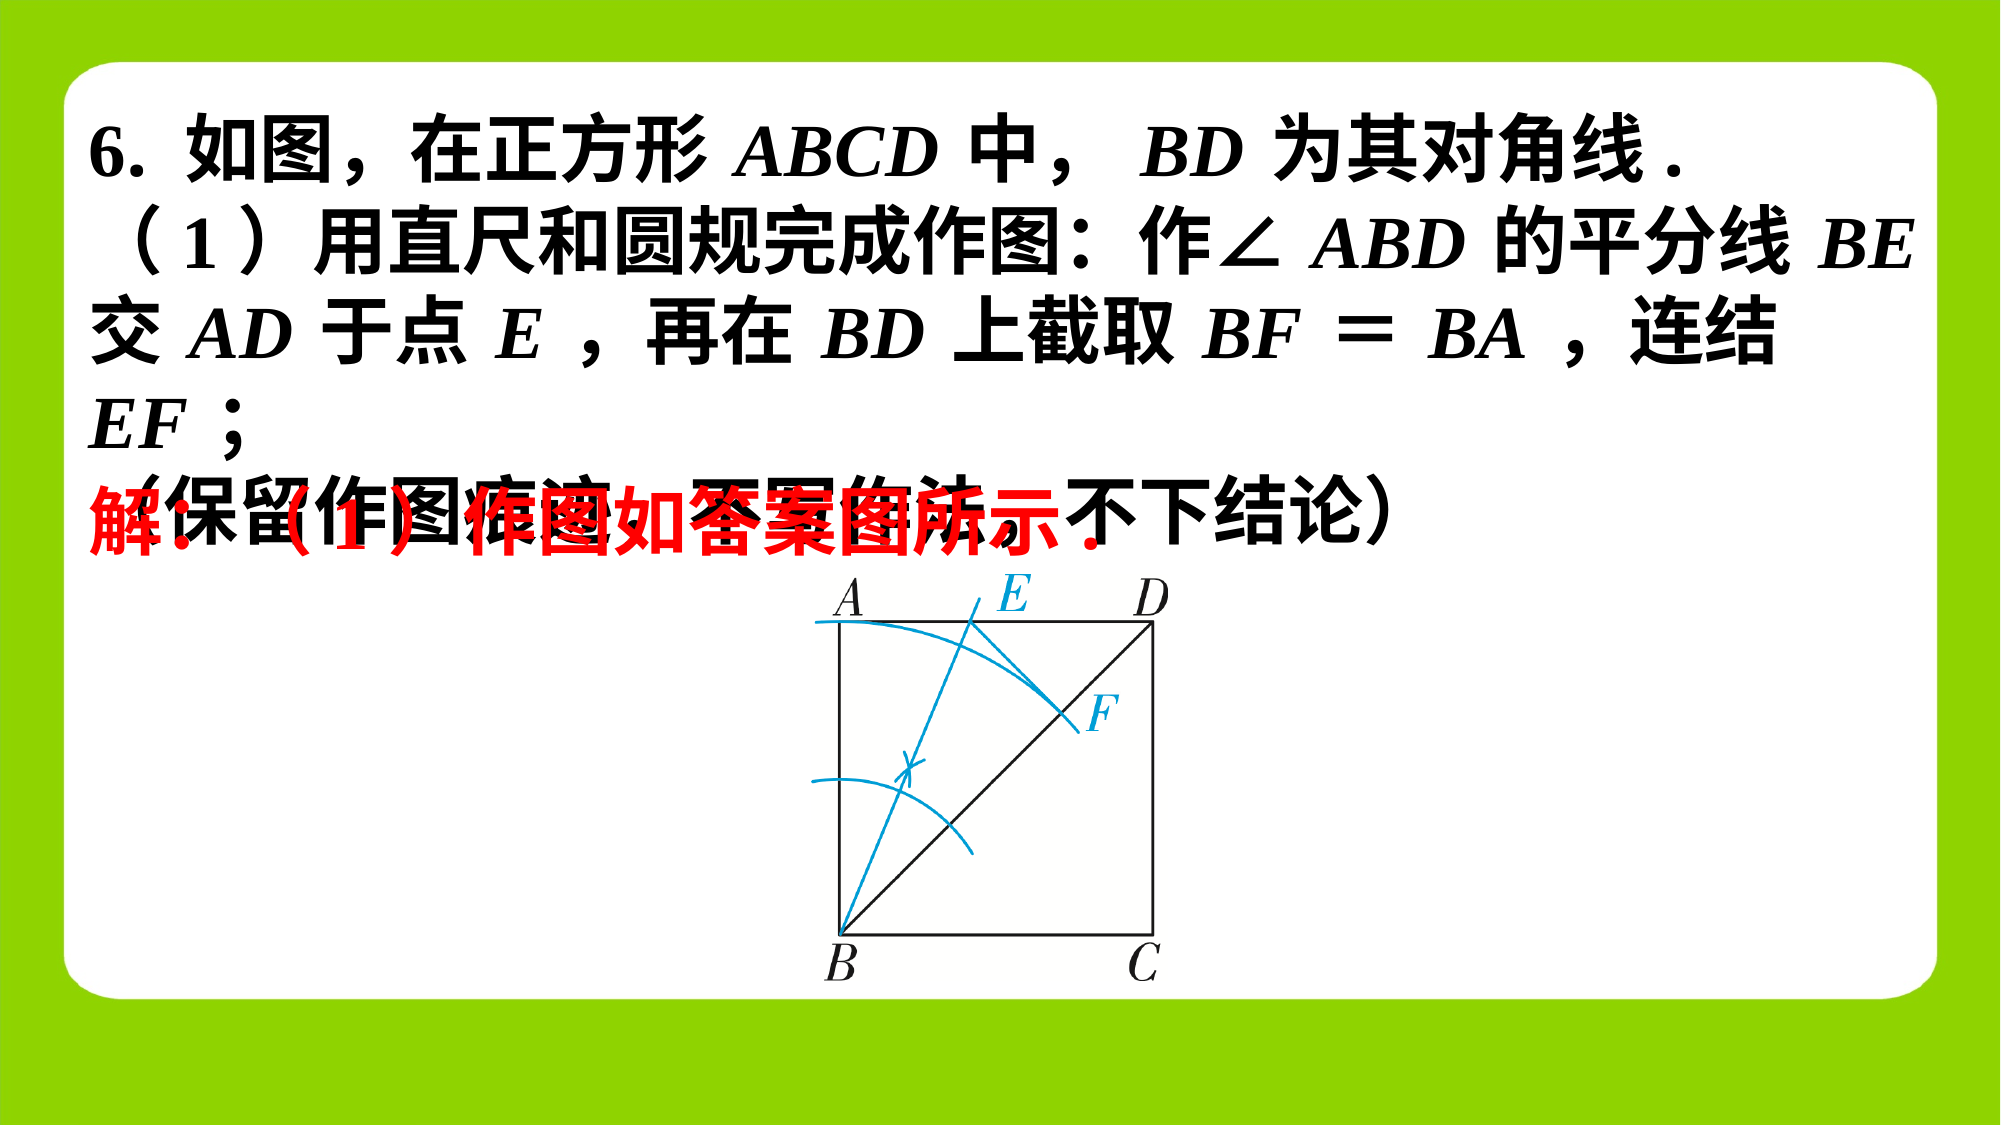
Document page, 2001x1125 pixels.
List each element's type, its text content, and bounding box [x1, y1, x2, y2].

text_box 解：（1）作图如答案图所示. [88, 474, 1077, 566]
text_box （1）用直尺和圆规完成作图：作∠ABD的平分线BE 交AD于点E，再在BD上截取BF＝BA，连结EF； （保留作图痕迹，不写作法，不下结论） [88, 193, 1974, 466]
text_box 6. 如图，在正方形ABCD中，BD为其对角线. [88, 101, 1629, 193]
picture [0, 0, 2001, 1125]
